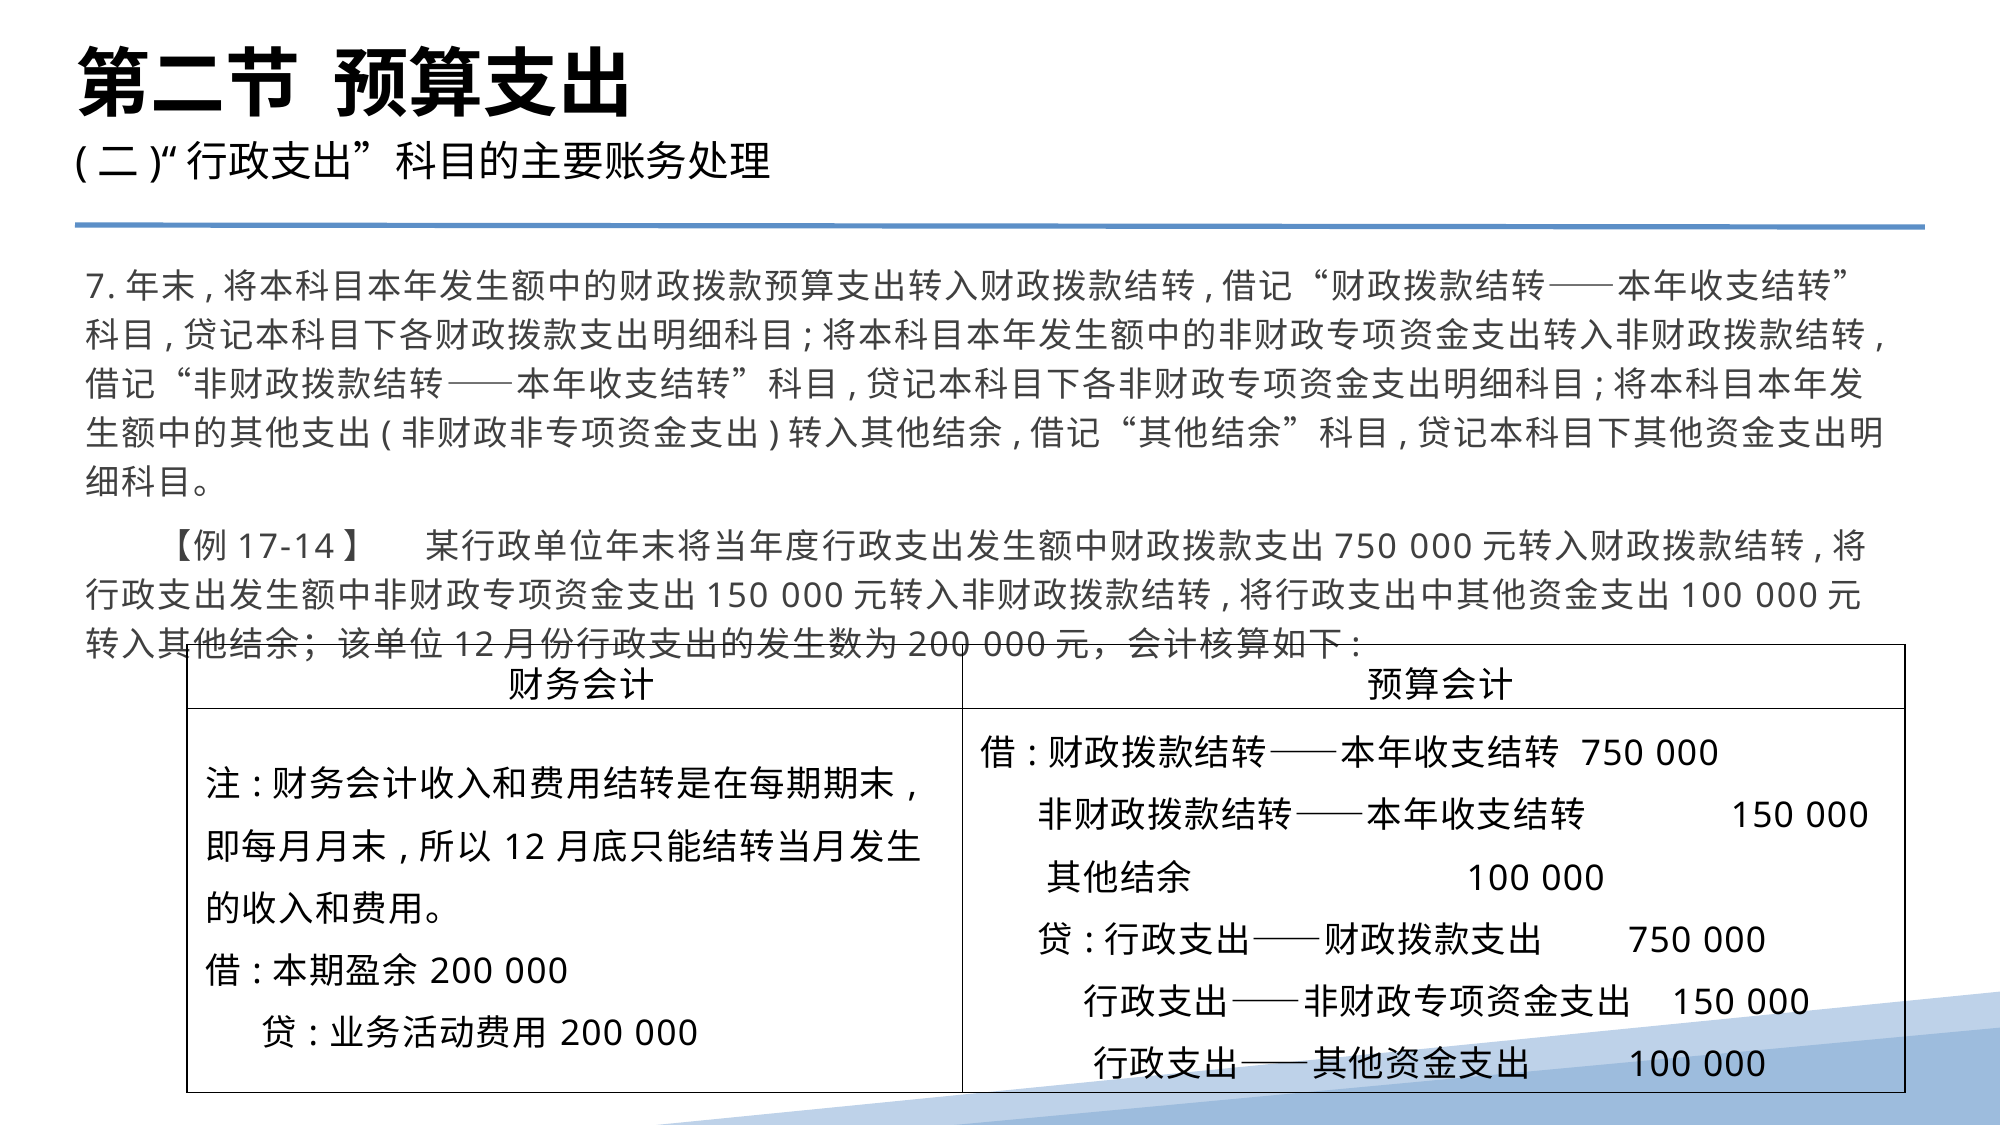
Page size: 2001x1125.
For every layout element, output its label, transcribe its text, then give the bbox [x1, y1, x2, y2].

table_cell 注:财务会计收入和费用结转是在每期期末,即每月月末,所以12月底只能结转当月发生的收入和费用。 借:本期盈余200 000 贷:业务活动费用200 000 [188, 709, 962, 1092]
text_box 第二节 预算支出 [75, 24, 1925, 124]
table_cell 借:财政拨款结转——本年收支结转 750 000 非财政拨款结转——本年收支结转 150 000 其他结余 100 000 贷:行政支出——财政拨款支出 750 000 行政支出——非财政专项资金支出 150 000 行政支出——其他资金支出 100 000 [963, 709, 1904, 991]
table_header 预算会计 [963, 645, 1904, 708]
text_box 7.年末,将本科目本年发生额中的财政拨款预算支出转入财政拨款结转,借记“财政拨款结转——本年收支结转”科目,贷记本科目下各财政拨款支出明细科目;将本科目本年发生额中的非财政专项资金支出转入非财政拨款结转,借记“非财政拨款结转——本年收支结转”科目,贷记本科目下各非财政专项资金支出明细科目;将本科目本年发生额中的其他支出(非财政非专项资金支出)转入其他结余,借记“其他结余”科目,贷记本科目下其他资金支出明细科目。 【例17-14】 某行政单位年末将当年度行政支出发生额中财政拨款支出750 000元转入财政拨款结转,将行政支出发生额中非财政专项资金支出150 000元转入非财政拨款结转,将行政支出中其他资金支出100 000元转入其他结余；该单位12月份行政支出的发生数为200 000元，会计核算如下: [74, 252, 1905, 672]
text_box (二)“行政支出”科目的主要账务处理 [75, 124, 1925, 200]
table_header 财务会计 [188, 645, 962, 708]
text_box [74, 224, 1925, 228]
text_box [656, 991, 2000, 1125]
